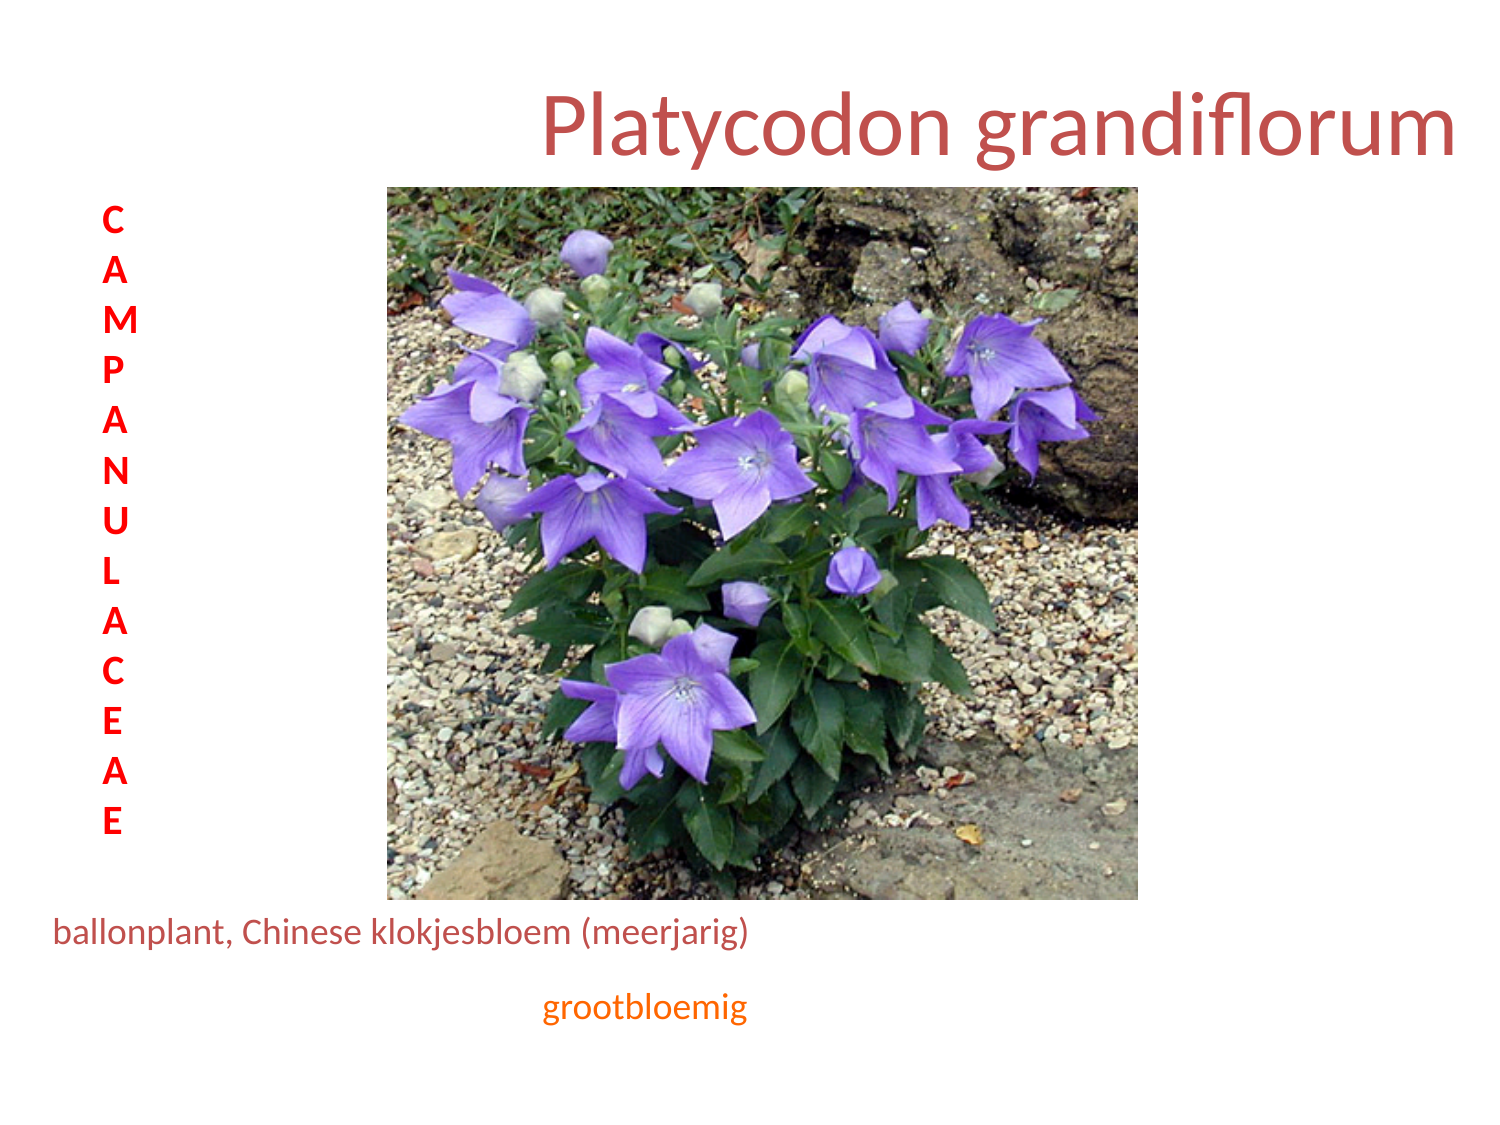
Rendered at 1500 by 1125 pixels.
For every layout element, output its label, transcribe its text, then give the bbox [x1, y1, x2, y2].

text_box CAMPANULACEAE [87, 184, 150, 850]
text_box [387, 187, 1138, 901]
text_box ballonplant, Chinese klokjesbloem (meerjarig) [37, 899, 1100, 960]
title Platycodon grandiflorum [200, 24, 1475, 213]
text_box grootbloemig [50, 974, 763, 1035]
